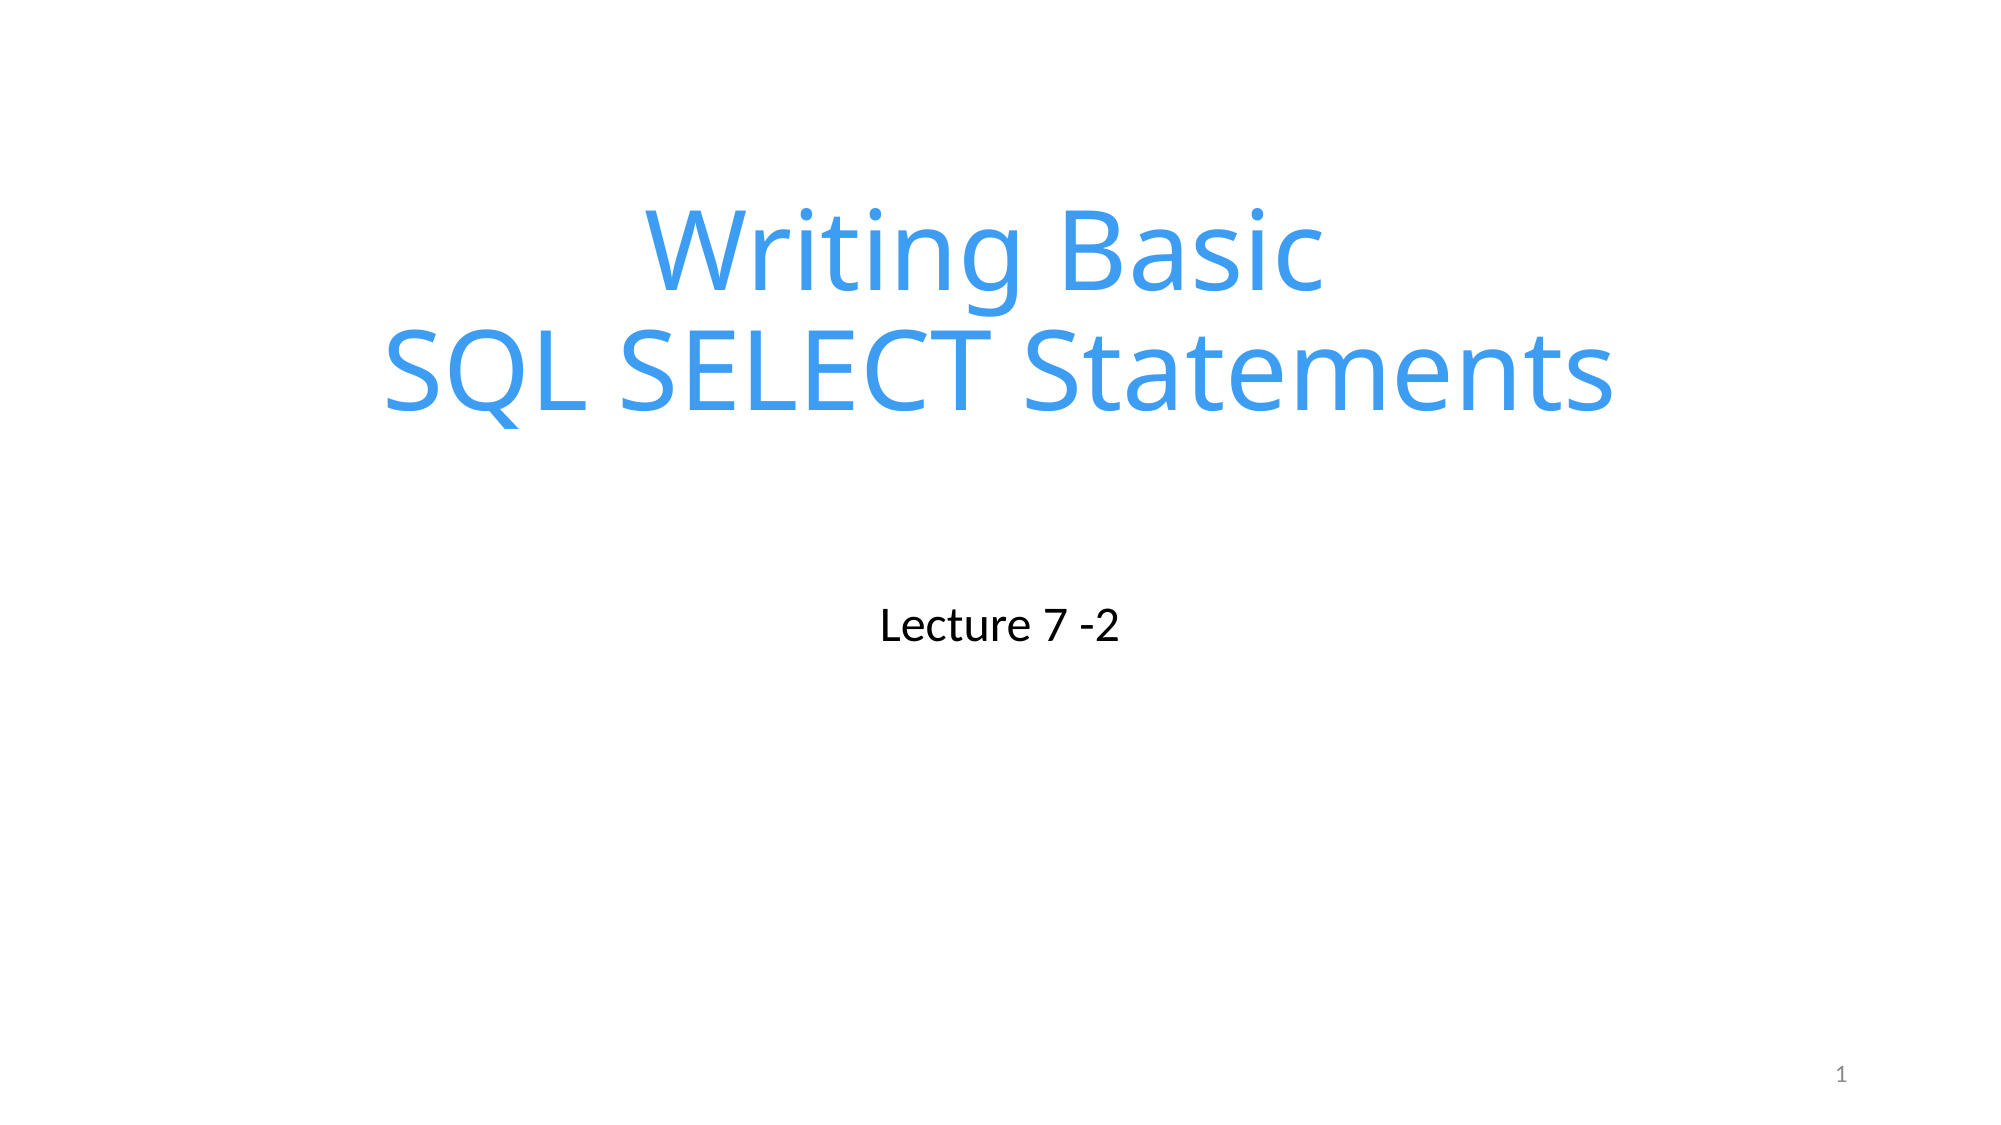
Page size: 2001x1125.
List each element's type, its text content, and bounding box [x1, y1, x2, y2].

subtitle Lecture 7 -2 [249, 590, 1750, 863]
slide_number 1 [1412, 1042, 1863, 1103]
title Writing Basic SQL SELECT Statements [249, 184, 1750, 576]
